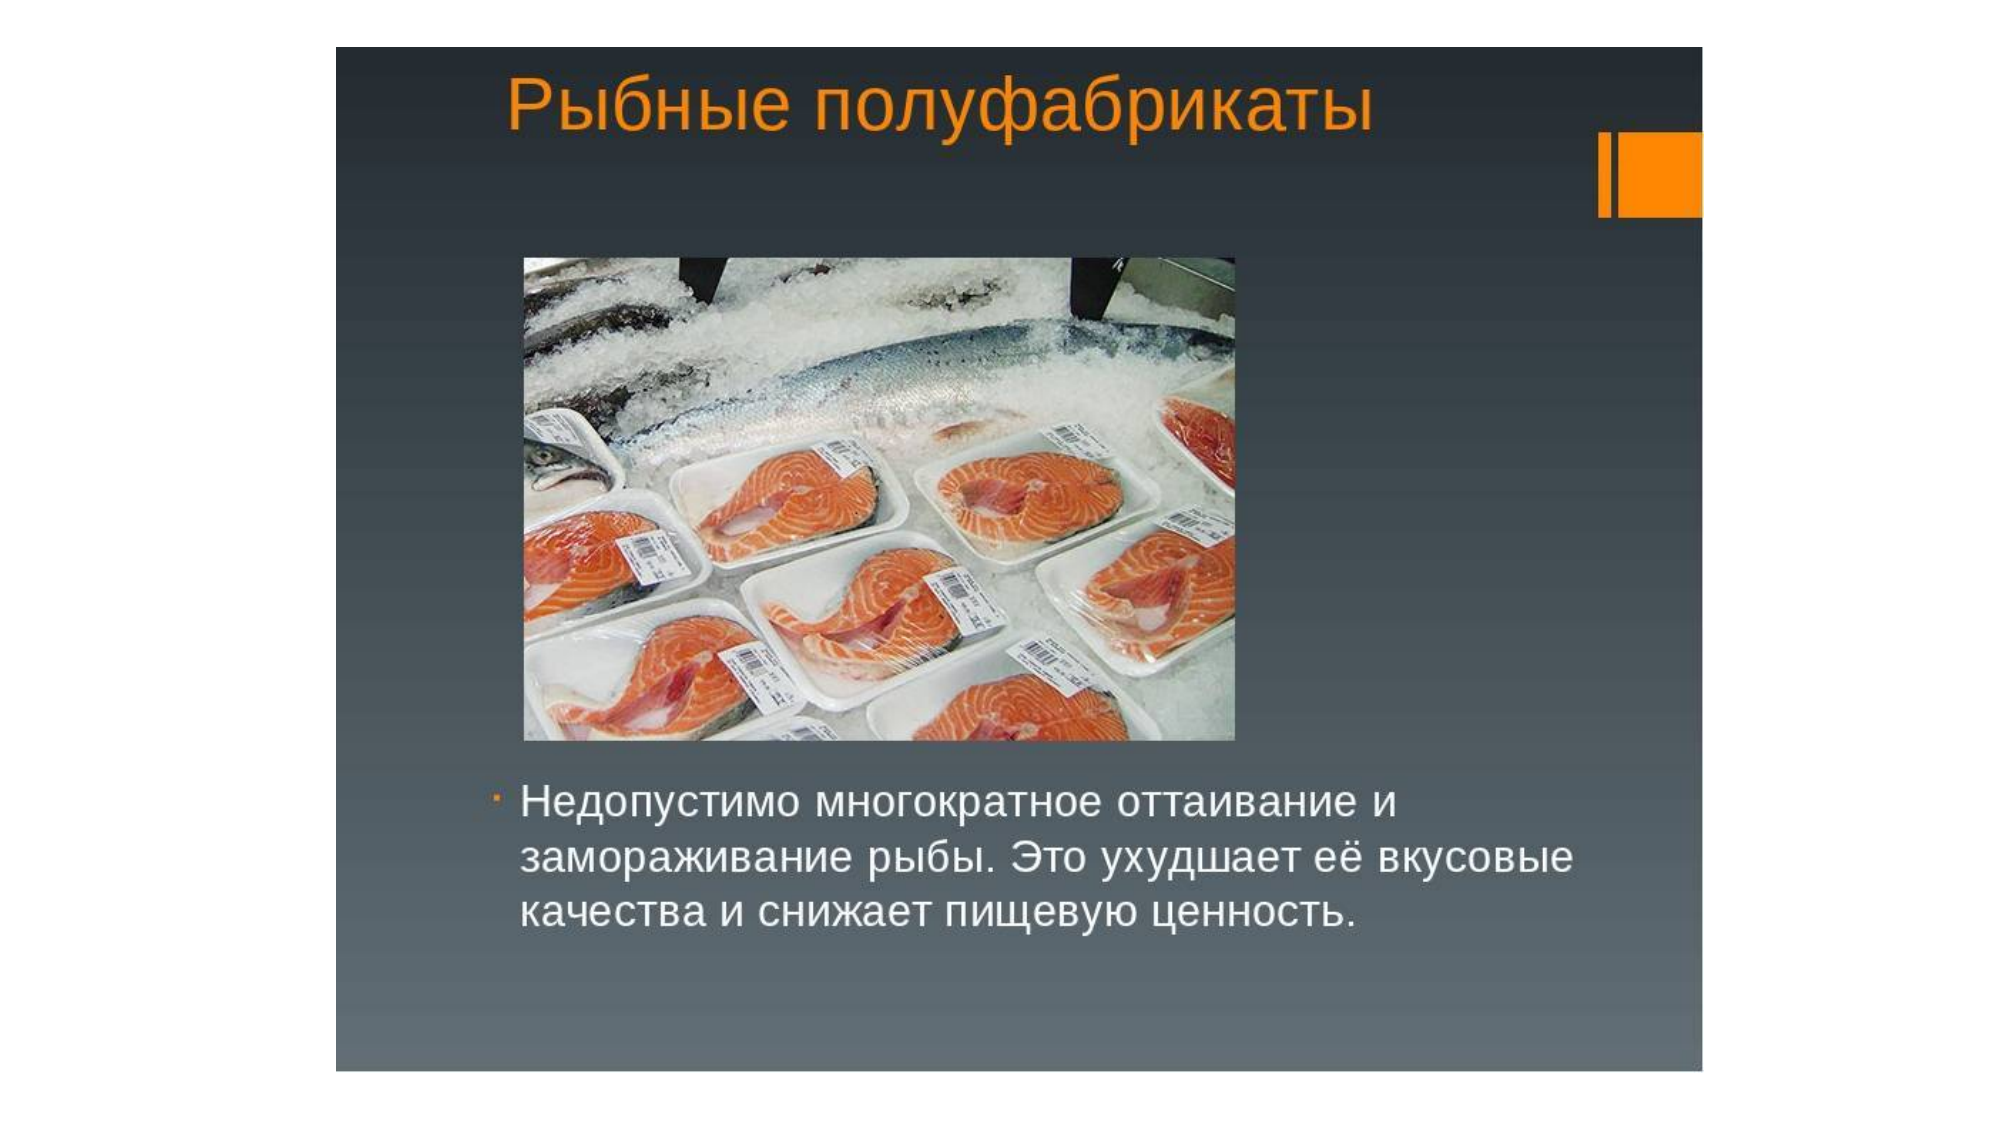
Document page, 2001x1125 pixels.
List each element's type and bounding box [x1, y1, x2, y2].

picture [336, 47, 1704, 1073]
